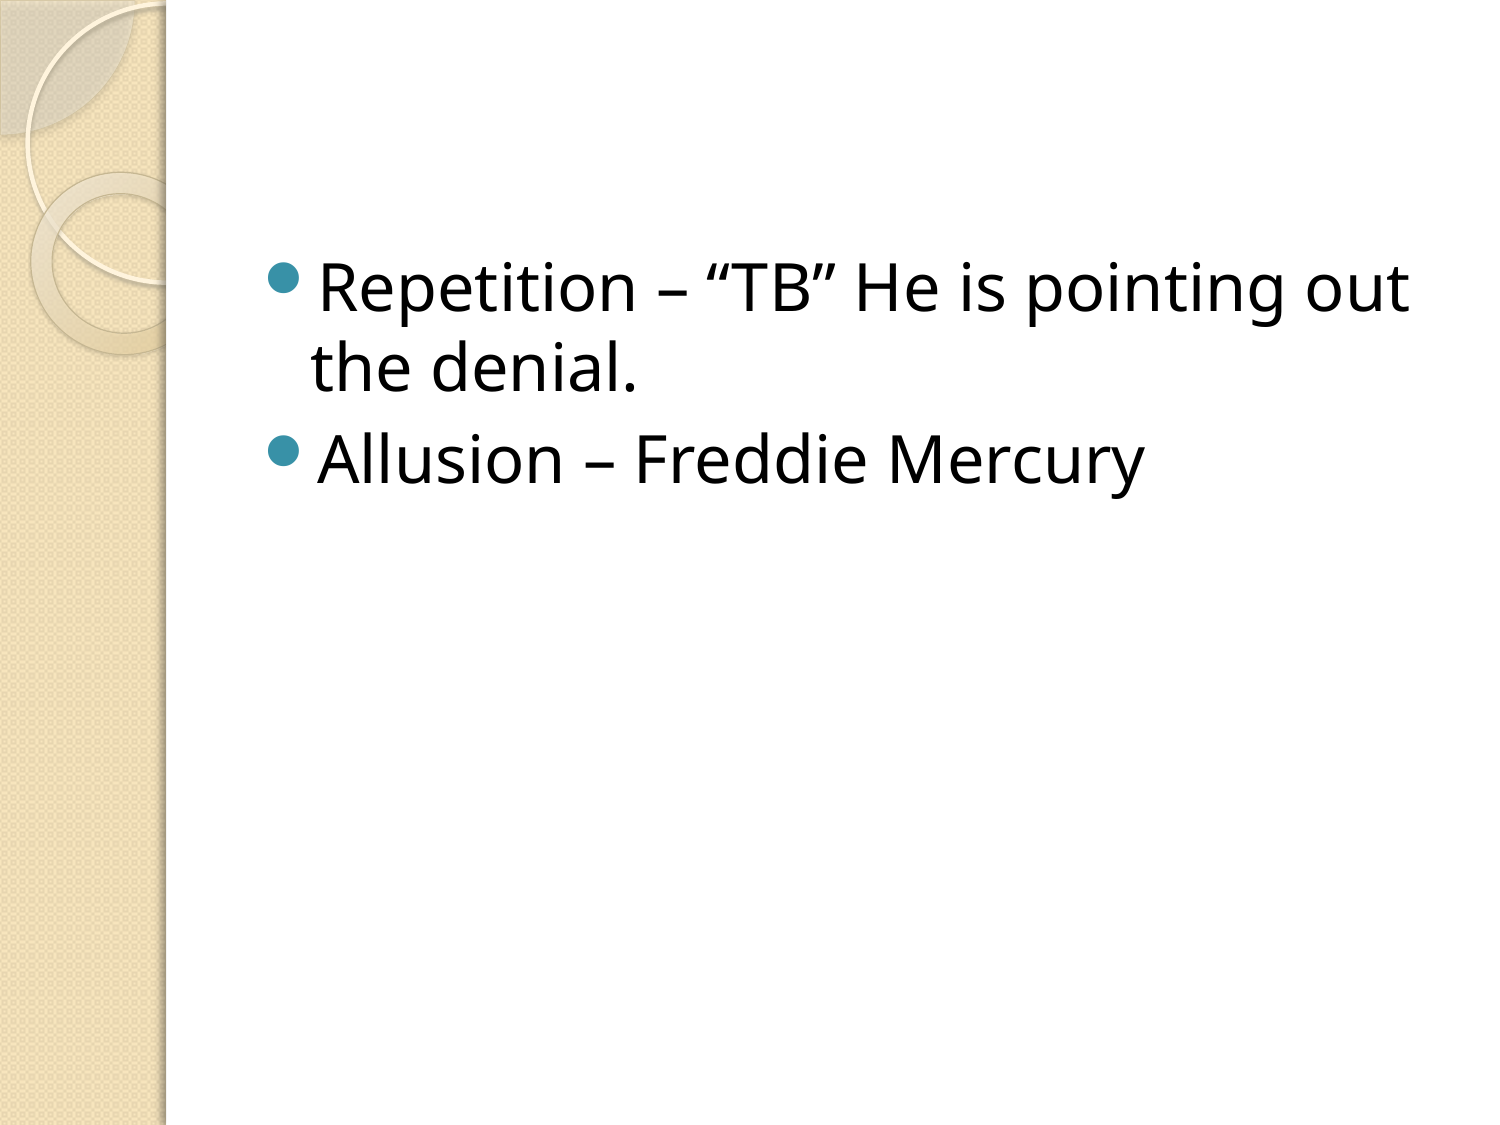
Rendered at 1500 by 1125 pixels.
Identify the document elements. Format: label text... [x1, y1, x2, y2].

list Repetition – “TB” He is pointing out the denial. Allusion – Freddie Mercury [235, 237, 1466, 1025]
